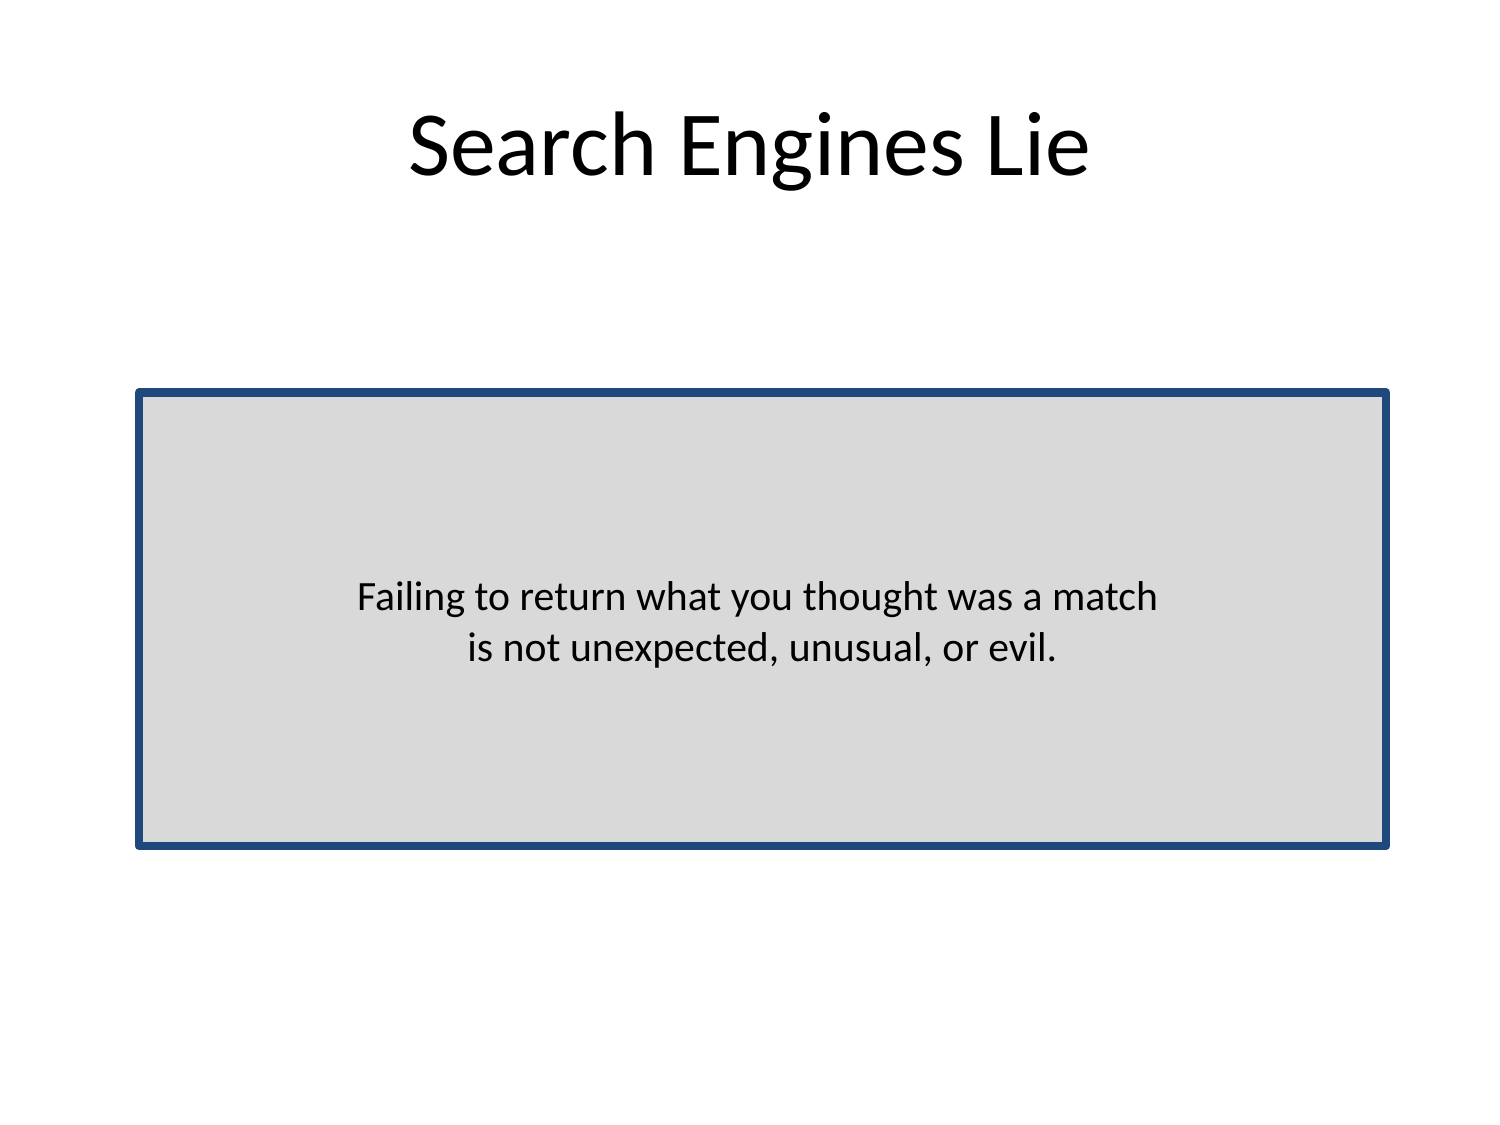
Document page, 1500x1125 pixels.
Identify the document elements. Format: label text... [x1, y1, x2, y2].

title Search Engines Lie [75, 45, 1425, 233]
text_box Failing to return what you thought was a match is not unexpected, unusual, or evil. [137, 390, 1388, 848]
